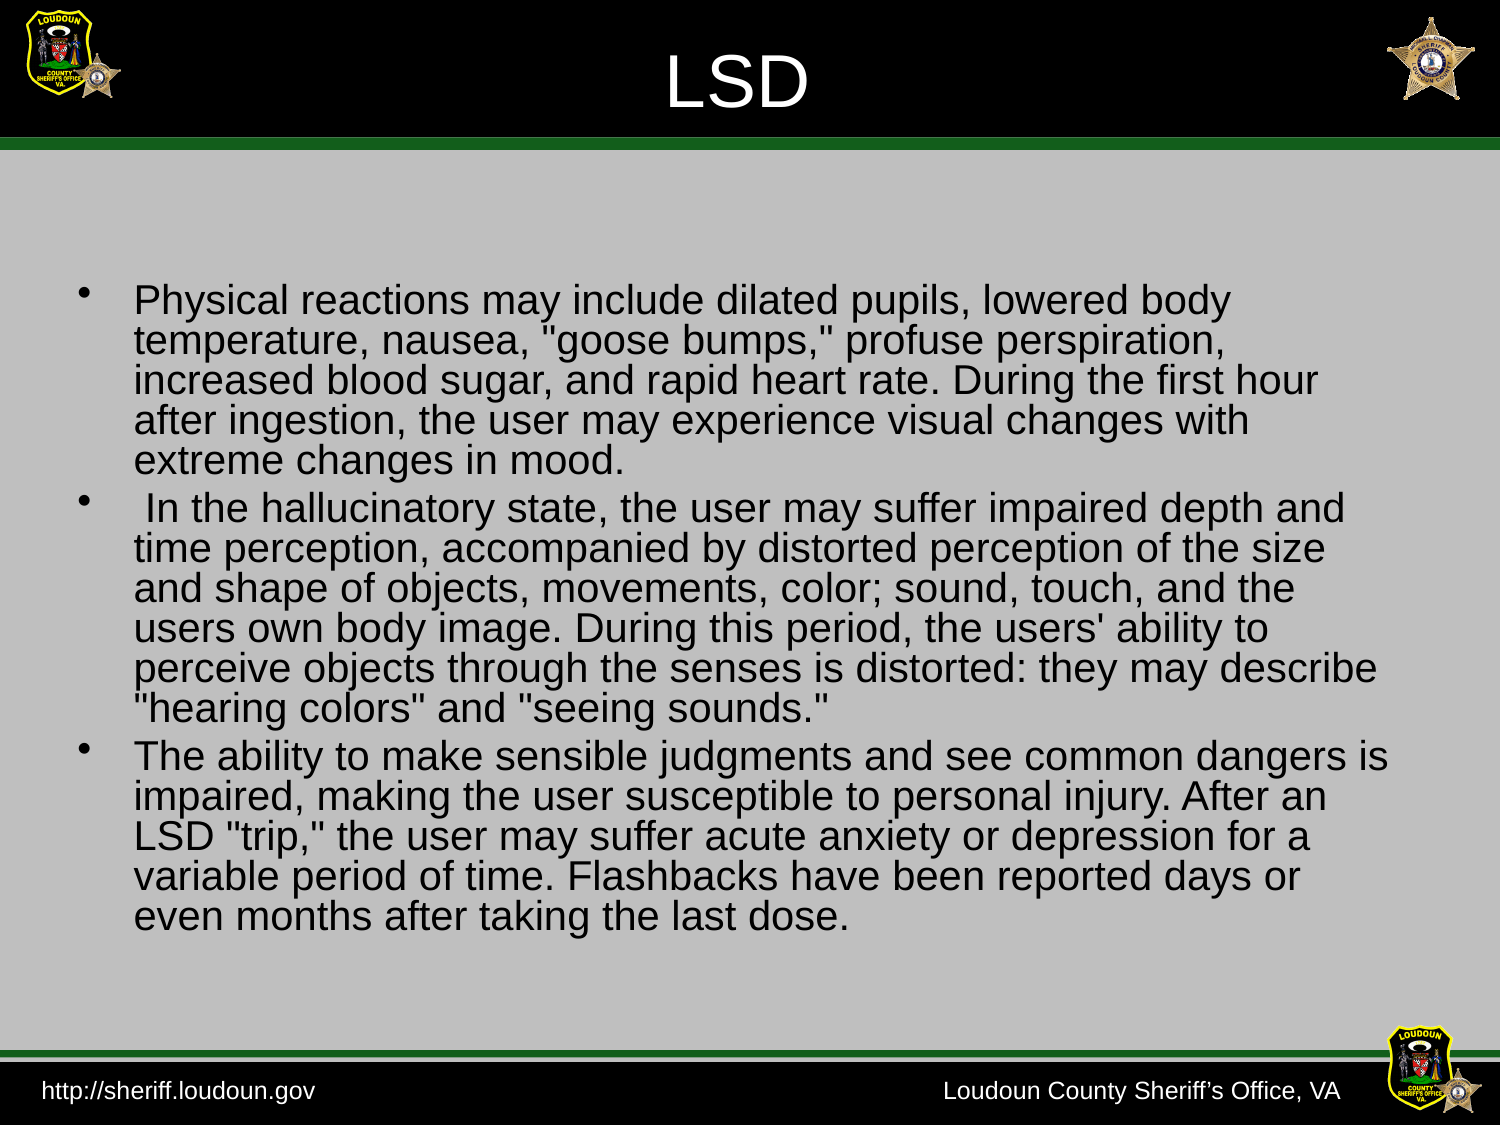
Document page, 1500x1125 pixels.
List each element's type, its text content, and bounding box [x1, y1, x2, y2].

picture [1387, 17, 1475, 100]
text_box LSD [650, 24, 911, 130]
picture [26, 10, 121, 98]
list Physical reactions may include dilated pupils, lowered body temperature, nausea, "goose bumps," profuse perspiration, increased blood sugar, and rapid heart rate. During the first hour after ingestion, the user may experience visual changes with extreme changes in mood. In the hallucinatory state, the user may suffer impaired depth and time perception, accompanied by distorted perception of the size and shape of objects, movements, color; sound, touch, and the users own body image. During this period, the users' ability to perceive objects through the senses is distorted: they may describe "hearing colors" and "seeing sounds." The ability to make sensible judgments and see common dangers is impaired, making the user susceptible to personal injury. After an LSD "trip," the user may suffer acute anxiety or depression for a variable period of time. Flashbacks have been reported days or even months after taking the last dose. [62, 275, 1413, 1125]
picture [1413, 1025, 1482, 1113]
